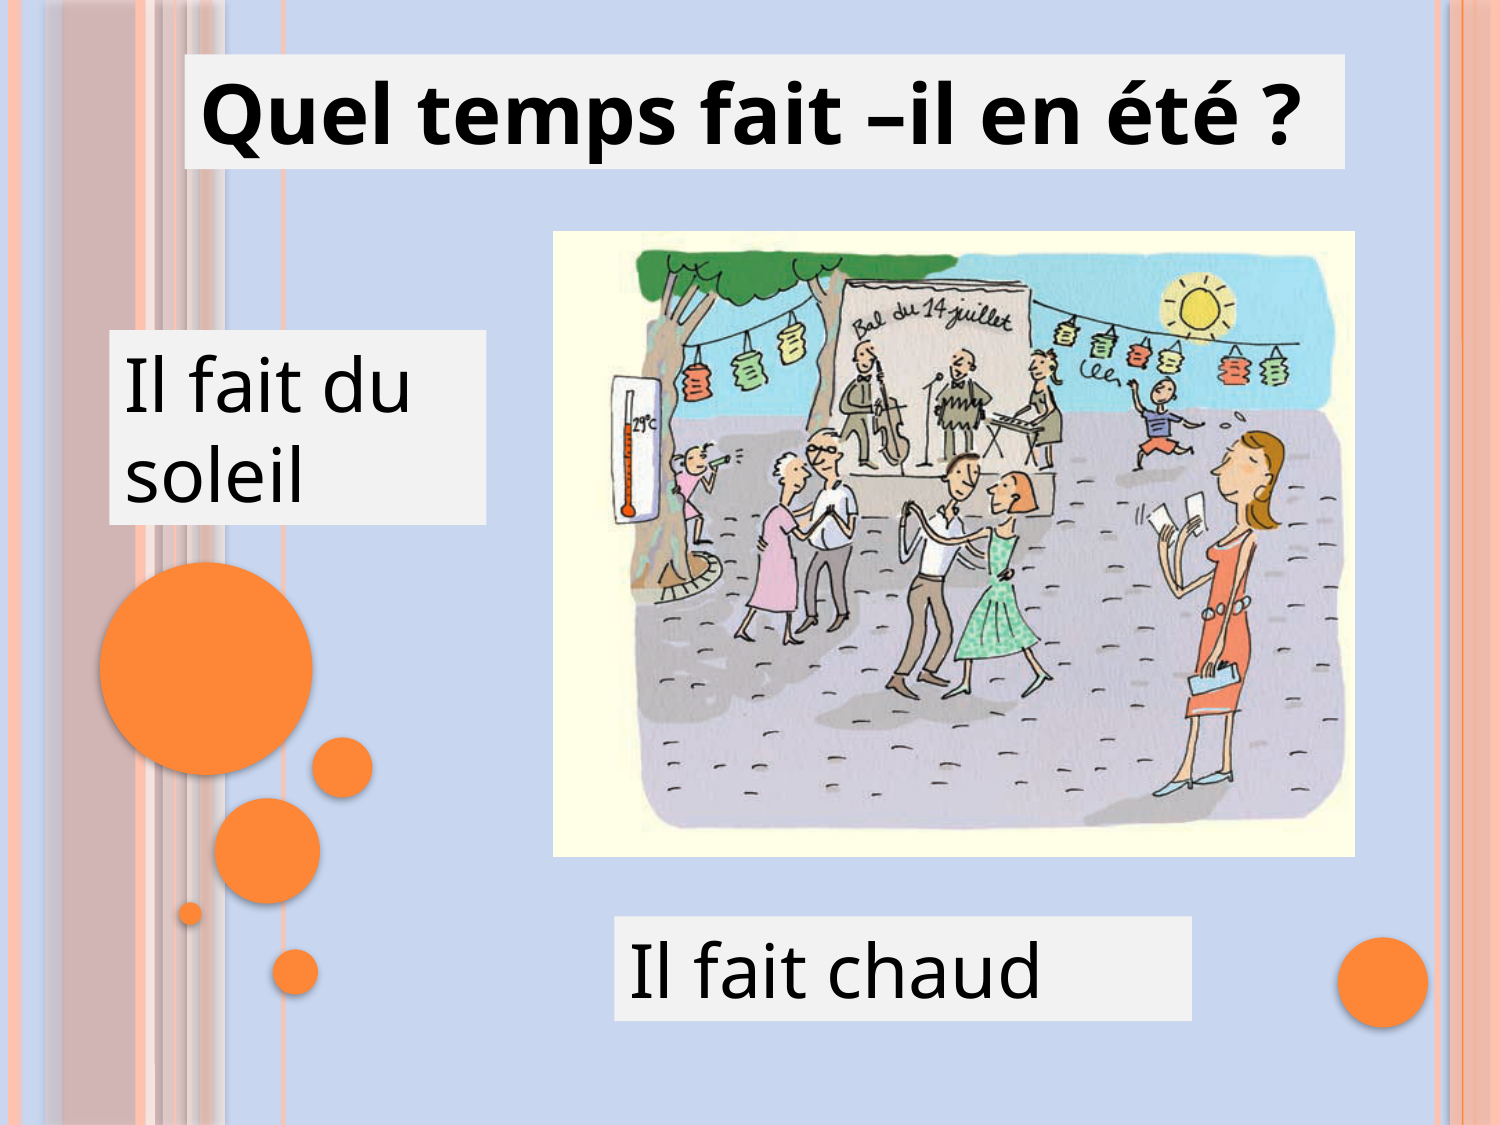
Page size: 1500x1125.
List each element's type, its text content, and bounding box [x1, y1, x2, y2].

text_box Il fait chaud [614, 916, 1192, 1022]
text_box Il fait du soleil [109, 330, 487, 525]
text_box Quel temps fait –il en été ? [184, 54, 1345, 170]
picture [553, 231, 1355, 858]
